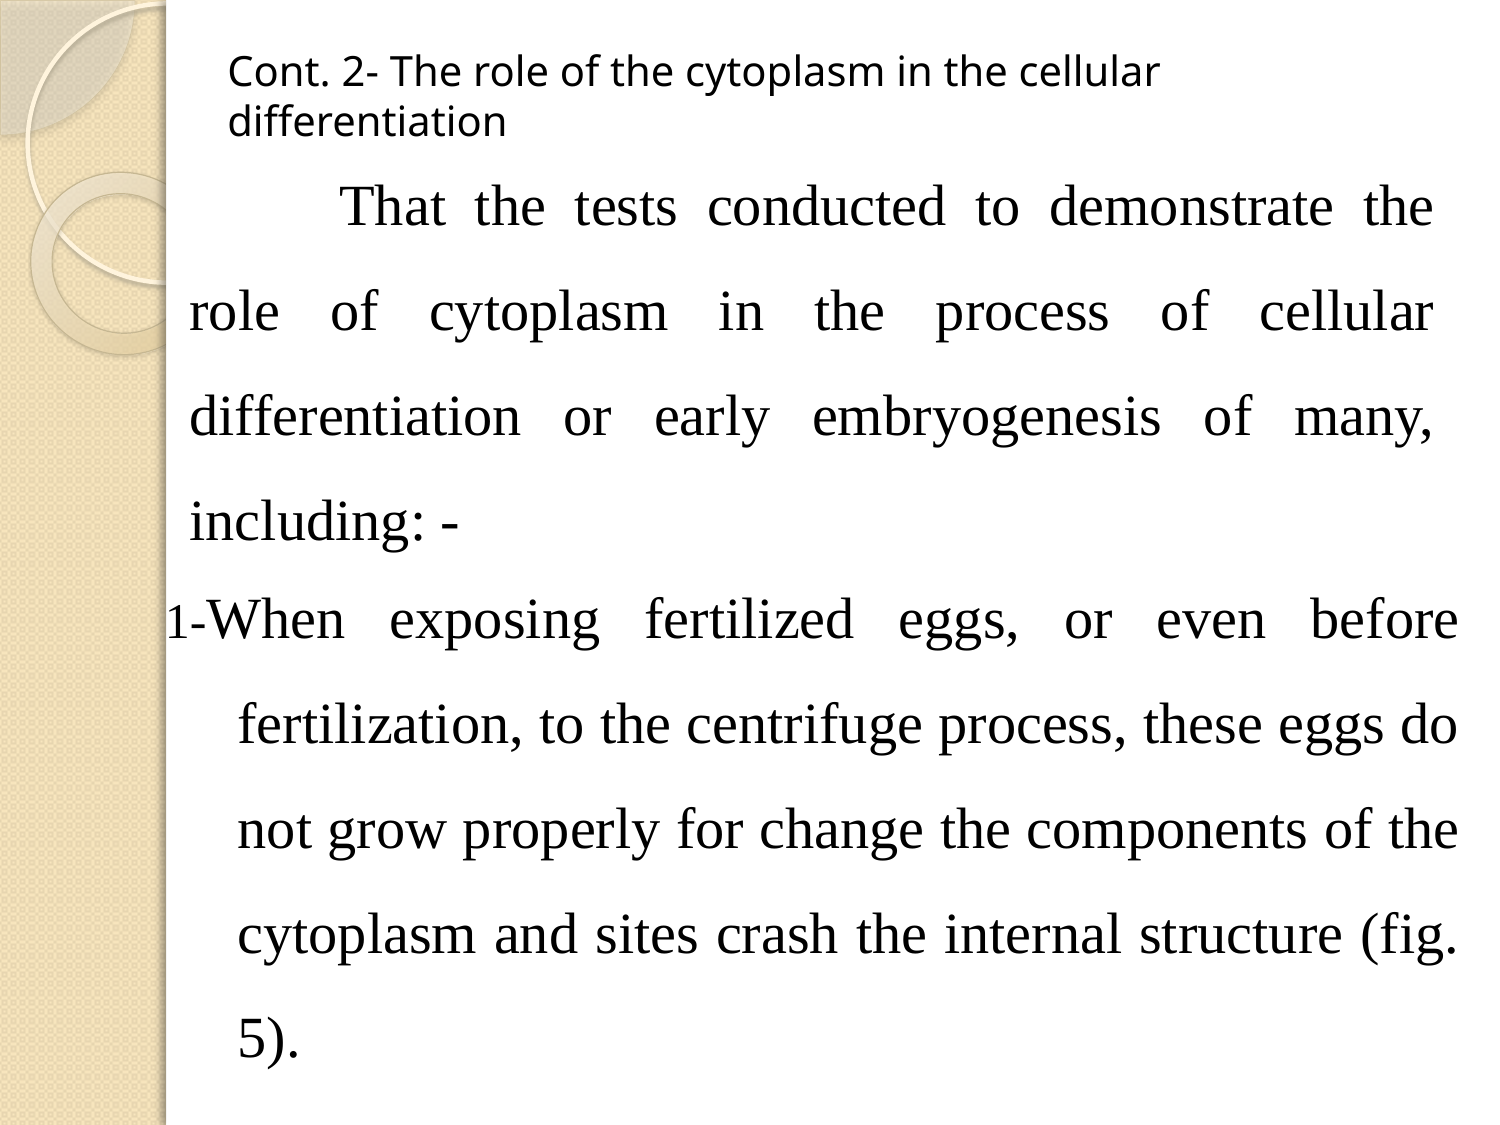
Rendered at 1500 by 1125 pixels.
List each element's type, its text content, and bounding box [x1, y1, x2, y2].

text_box That the tests conducted to demonstrate the role of cytoplasm in the process of cellular differentiation or early embryogenesis of many, including: - [174, 124, 1450, 537]
text_box 1-When exposing fertilized eggs, or even before fertilization, to the centrifuge process, these eggs do not grow properly for change the components of the cytoplasm and sites crash the internal structure (fig. 5). [150, 537, 1475, 1077]
text_box Cont. 2- The role of the cytoplasm in the cellular differentiation [212, 37, 1388, 153]
